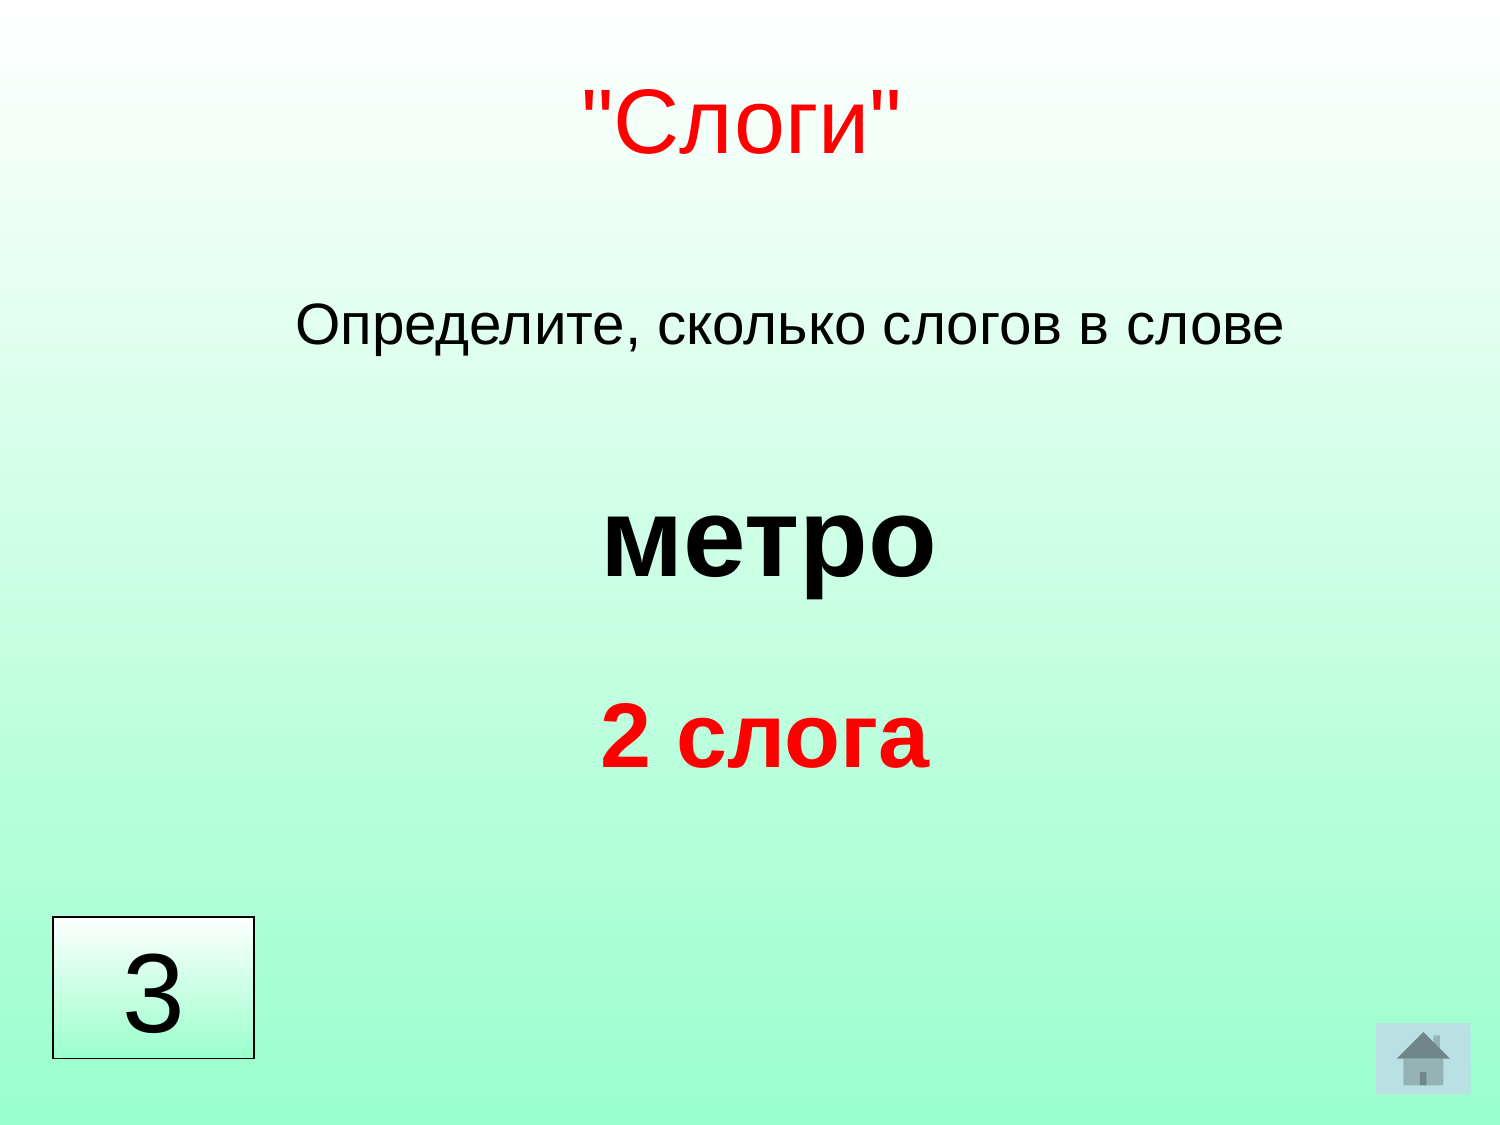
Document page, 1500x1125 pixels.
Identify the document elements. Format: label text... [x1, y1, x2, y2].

text_box метро [585, 456, 953, 607]
text_box 3 [53, 916, 254, 1059]
text_box [1376, 1023, 1471, 1095]
text_box 2 слога [585, 668, 946, 794]
text_box "Слоги" [419, 54, 1065, 242]
text_box Определите, сколько слогов в слове [280, 278, 1302, 364]
